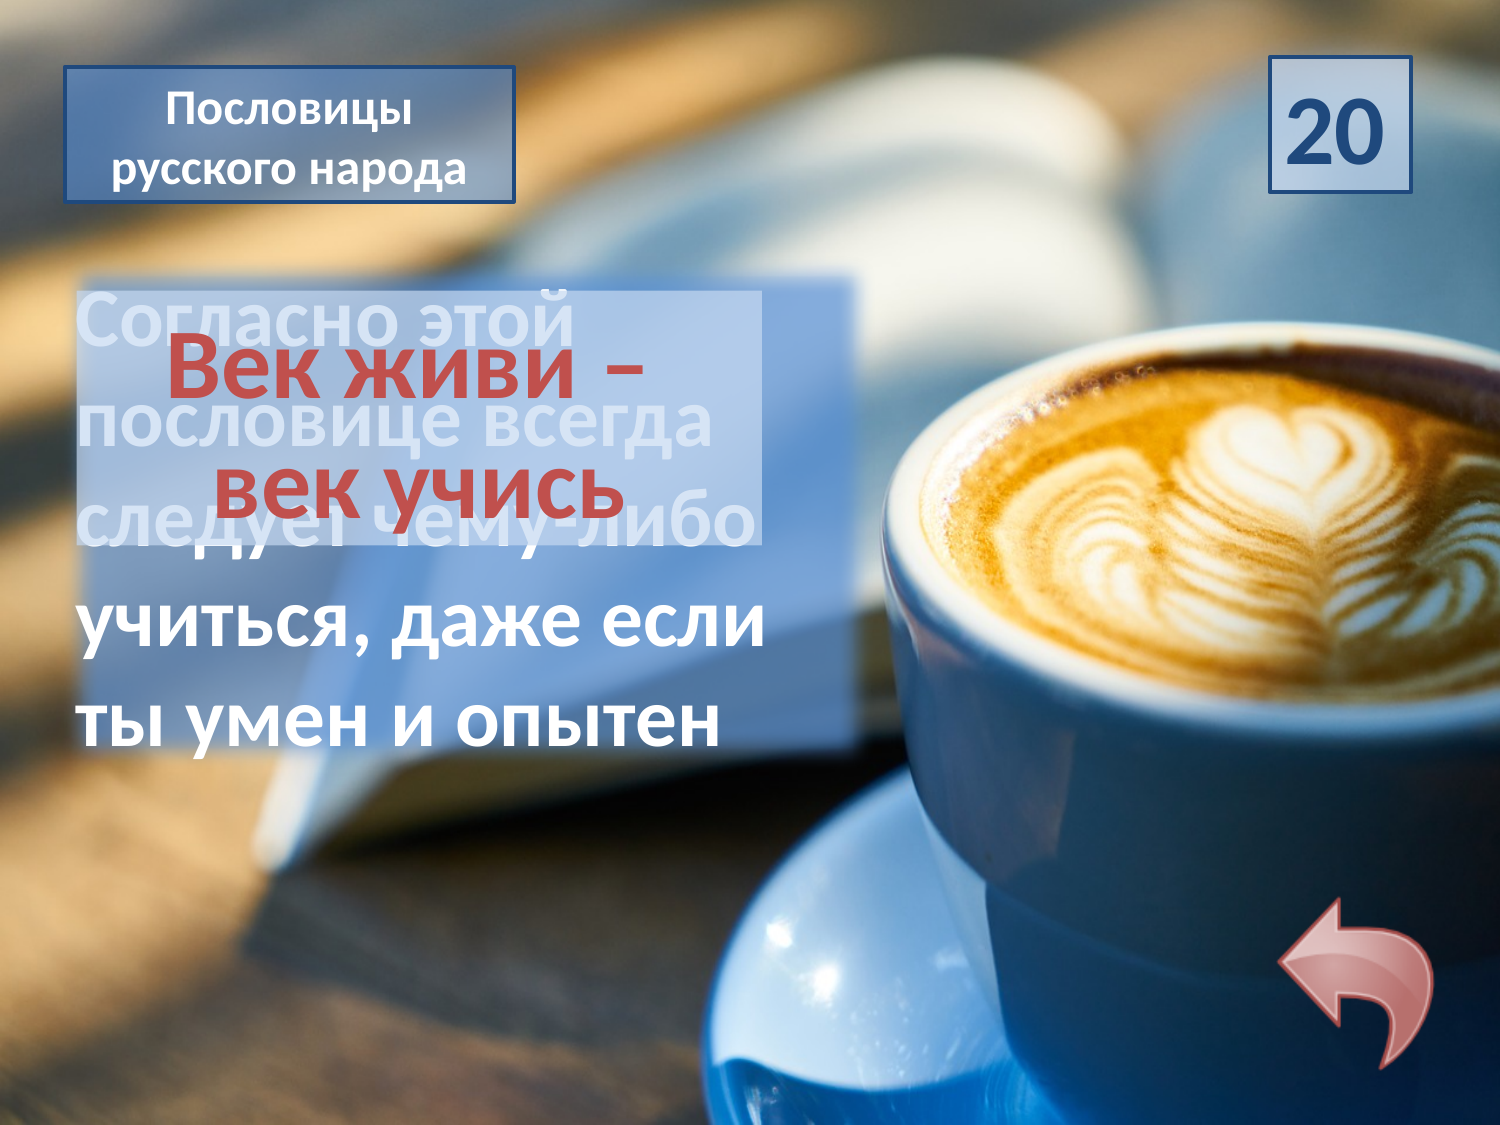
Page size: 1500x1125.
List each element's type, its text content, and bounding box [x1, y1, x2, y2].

text_box Век живи – век учись [76, 290, 762, 546]
text_box Пословицы русского народа [63, 65, 516, 204]
text_box Согласно этой пословице всегда следует чему-либо учиться, даже если ты умен и опытен [95, 290, 842, 737]
picture [0, 0, 1500, 1125]
text_box 20 [1268, 55, 1413, 194]
